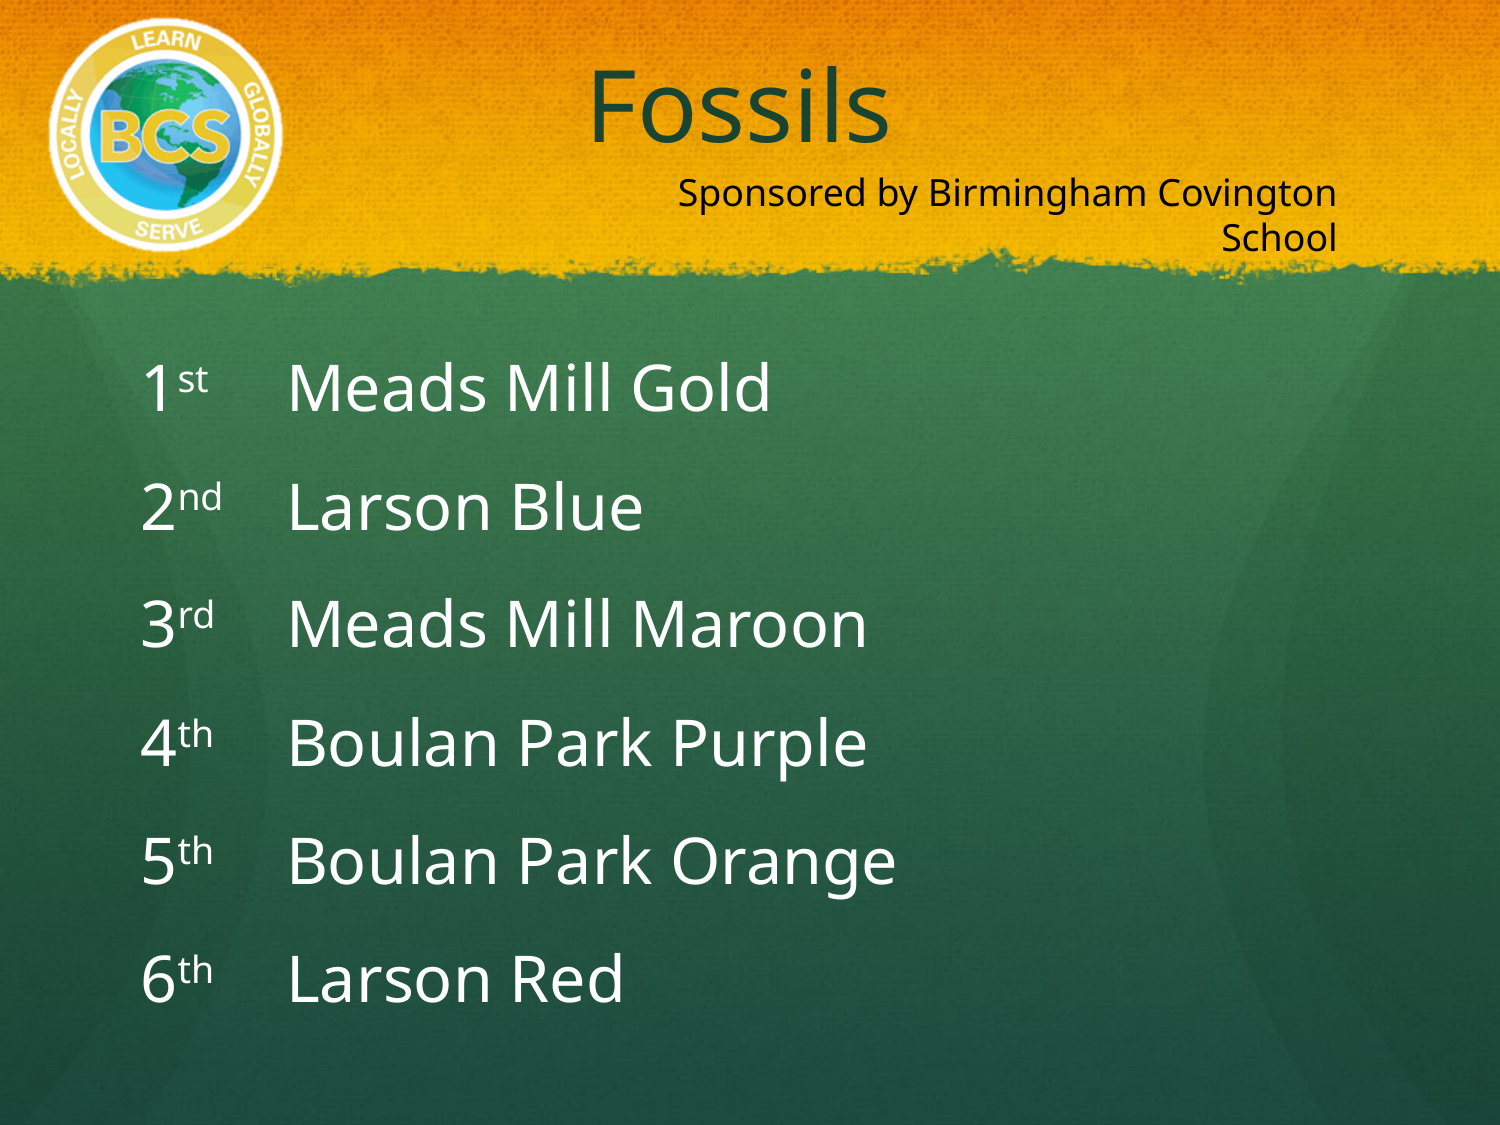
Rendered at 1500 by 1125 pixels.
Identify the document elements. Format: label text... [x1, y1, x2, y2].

picture [0, 0, 1500, 1125]
list 1st Meads Mill Gold 2nd Larson Blue 3rd Meads Mill Maroon 4th Boulan Park Purple 5th Boulan Park Orange 6th Larson Red [125, 339, 1375, 1026]
title Fossils [318, 13, 1353, 193]
text_box Sponsored by Birmingham Covington School [568, 161, 1353, 267]
